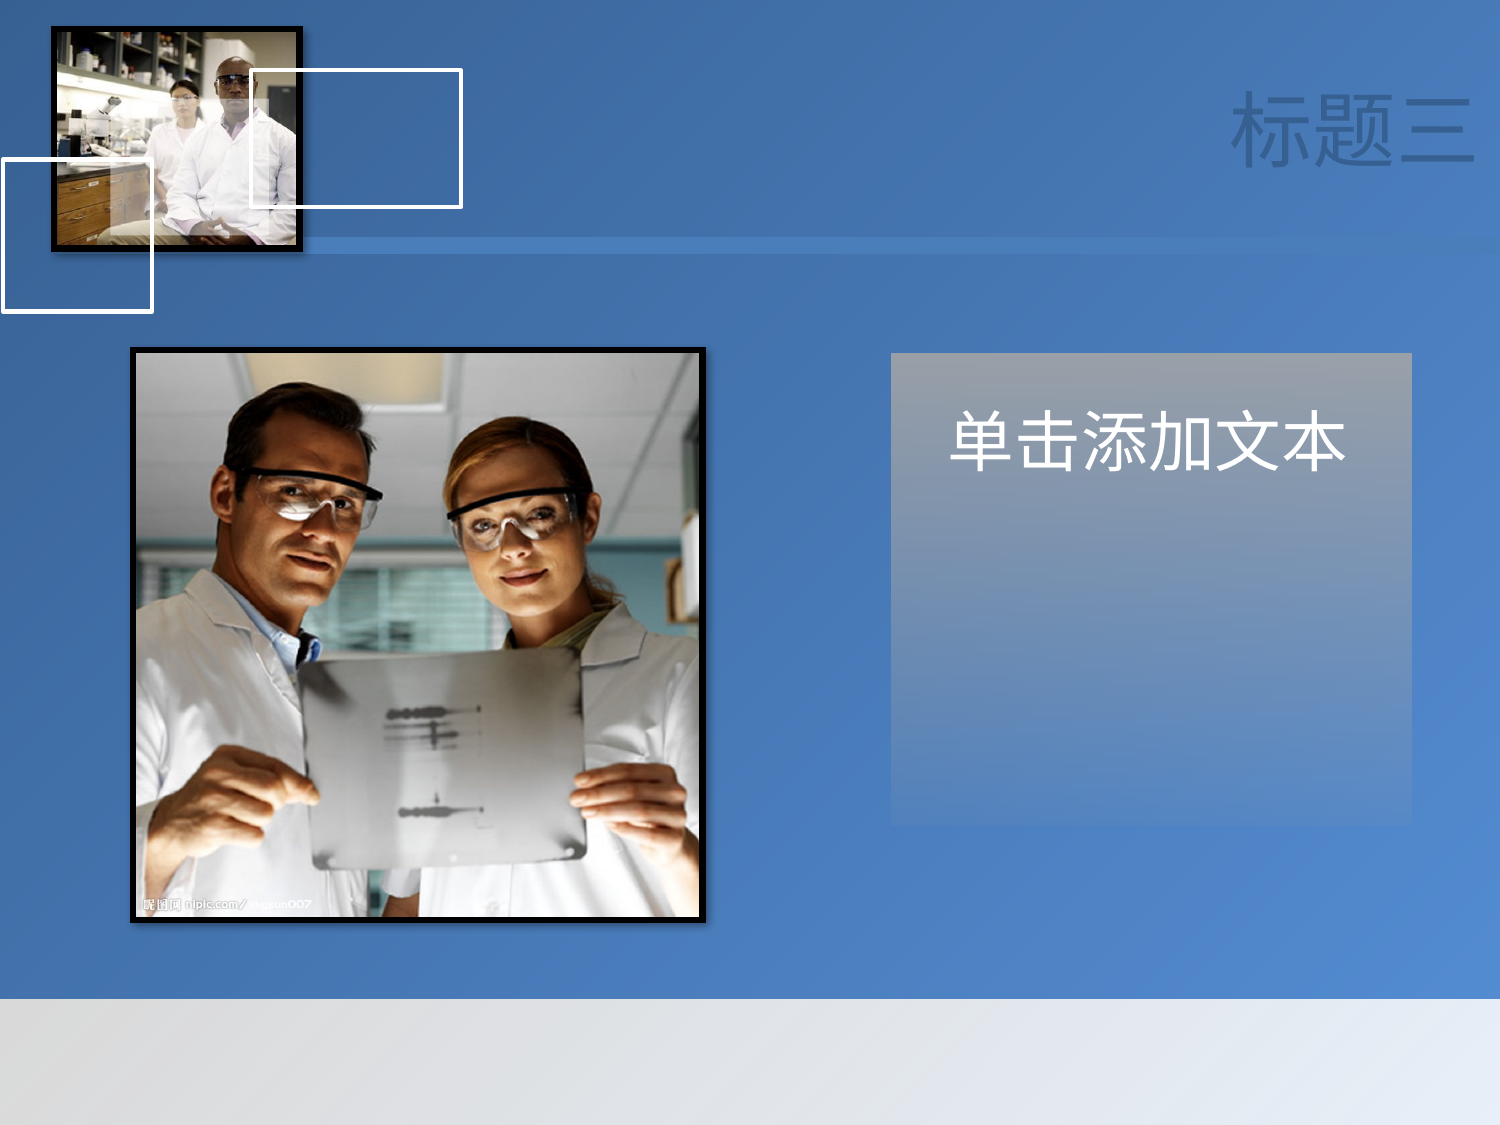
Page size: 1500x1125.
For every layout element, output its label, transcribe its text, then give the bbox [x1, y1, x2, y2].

picture [57, 162, 150, 245]
text_box 单击添加文本 [933, 392, 1371, 488]
picture [57, 32, 296, 157]
picture [135, 352, 700, 917]
picture [154, 209, 296, 245]
text_box [890, 351, 1414, 828]
text_box 标题三 [1210, 70, 1495, 186]
picture [253, 72, 296, 205]
